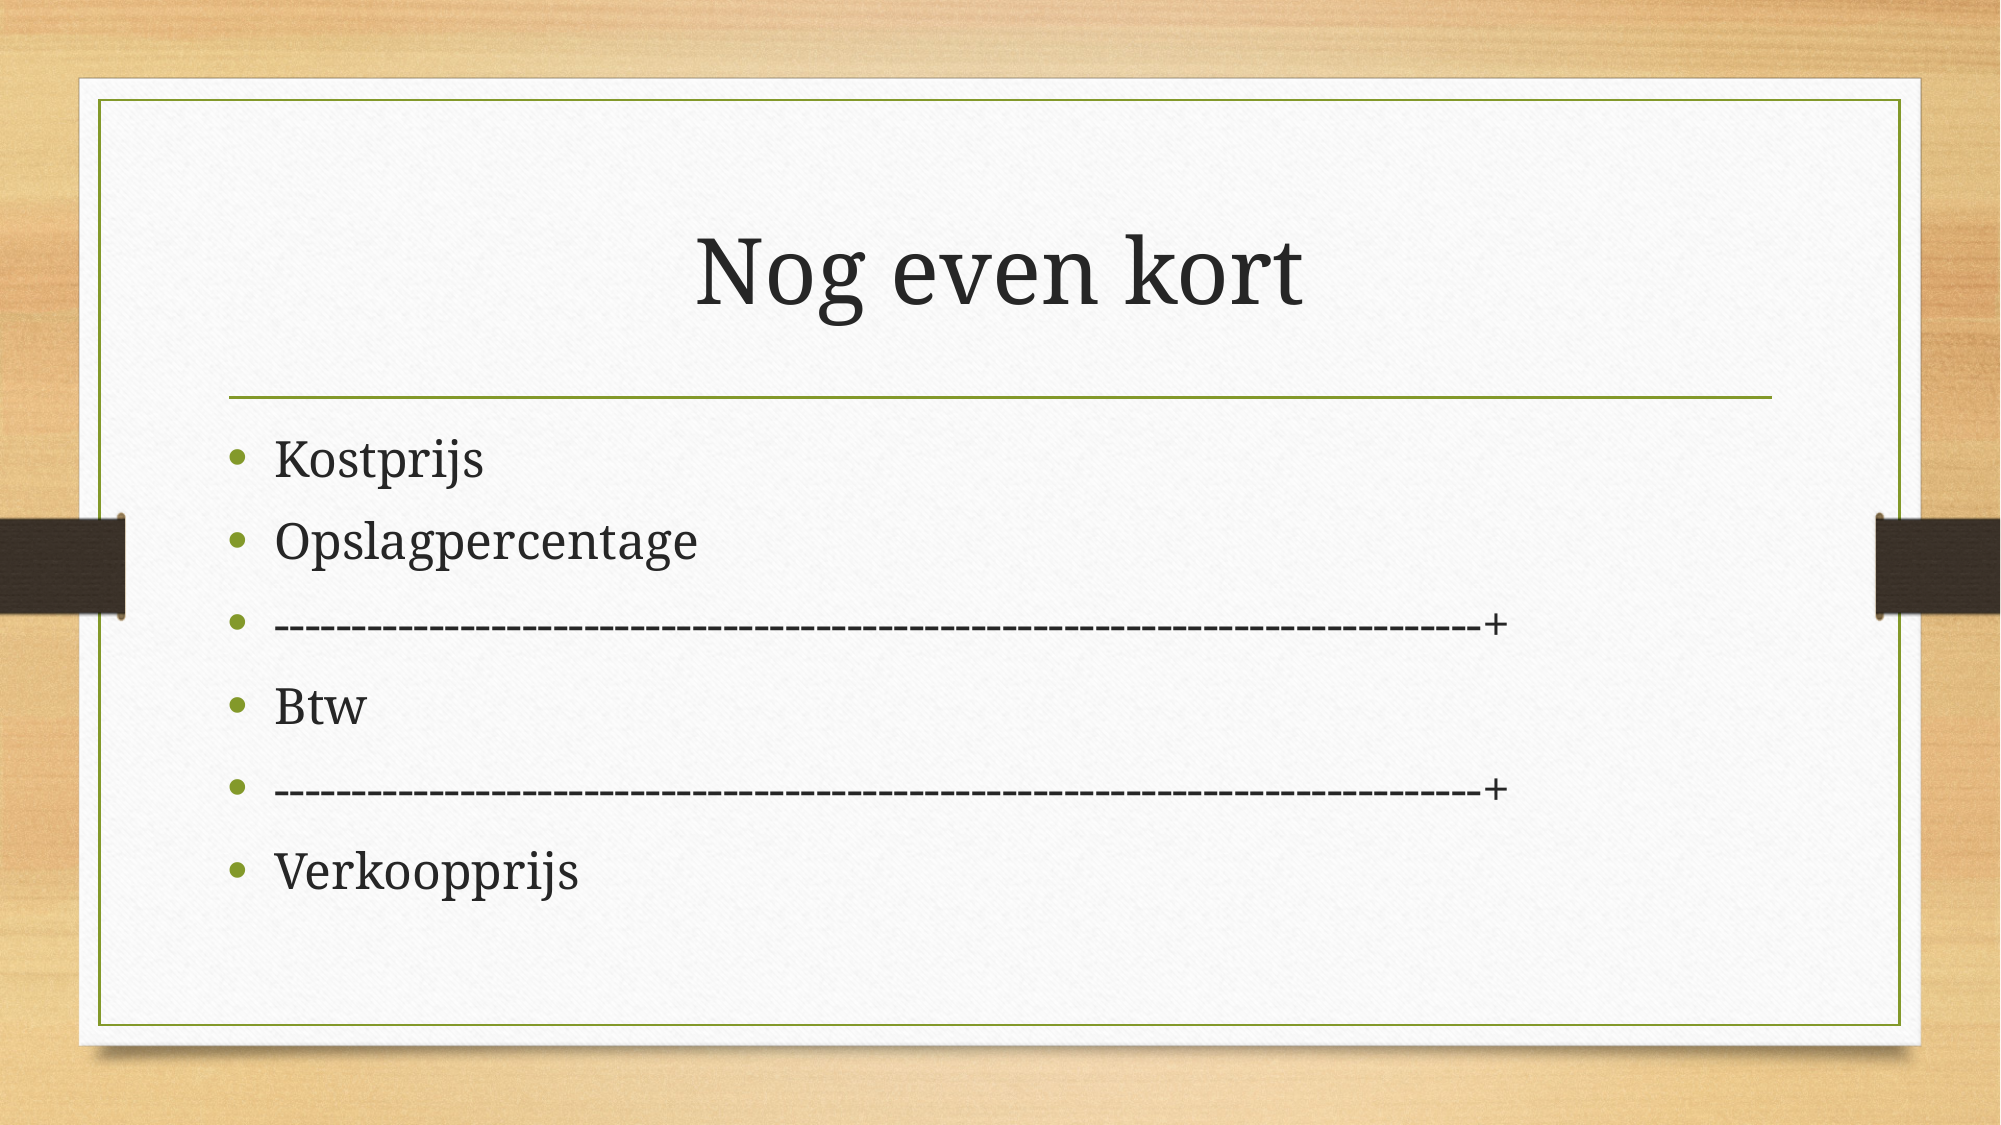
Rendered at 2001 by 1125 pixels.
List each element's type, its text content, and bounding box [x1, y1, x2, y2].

title Nog even kort [212, 161, 1788, 375]
picture [0, 0, 2001, 1125]
list Kostprijs Opslagpercentage ------------------------------------------------------------------------------+ Btw ------------------------------------------------------------------------------+ Verkoopprijs [212, 419, 1788, 964]
